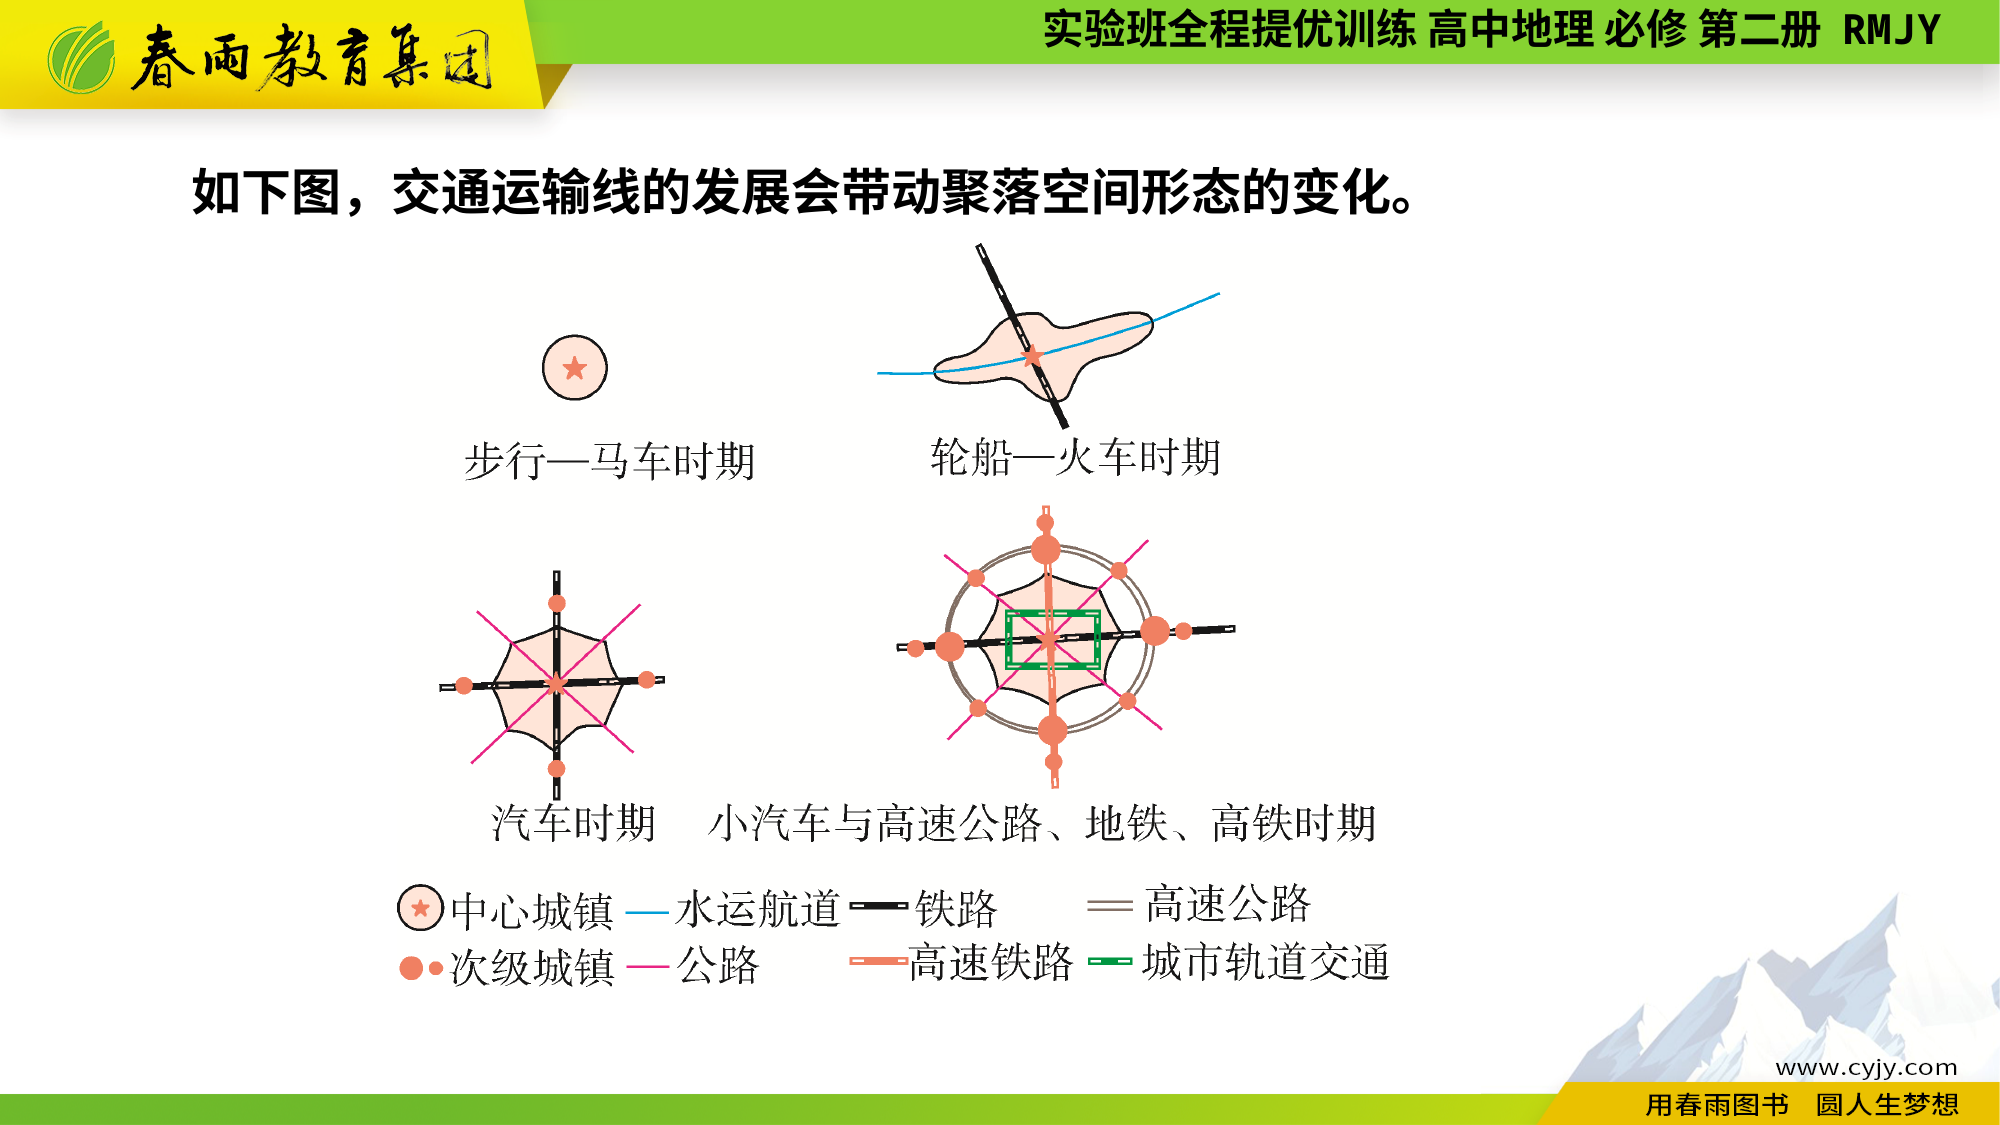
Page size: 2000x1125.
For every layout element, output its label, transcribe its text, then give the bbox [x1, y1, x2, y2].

list 如下图，交通运输线的发展会带动聚落空间形态的变化。 [59, 122, 1944, 217]
picture [0, 0, 2000, 1125]
